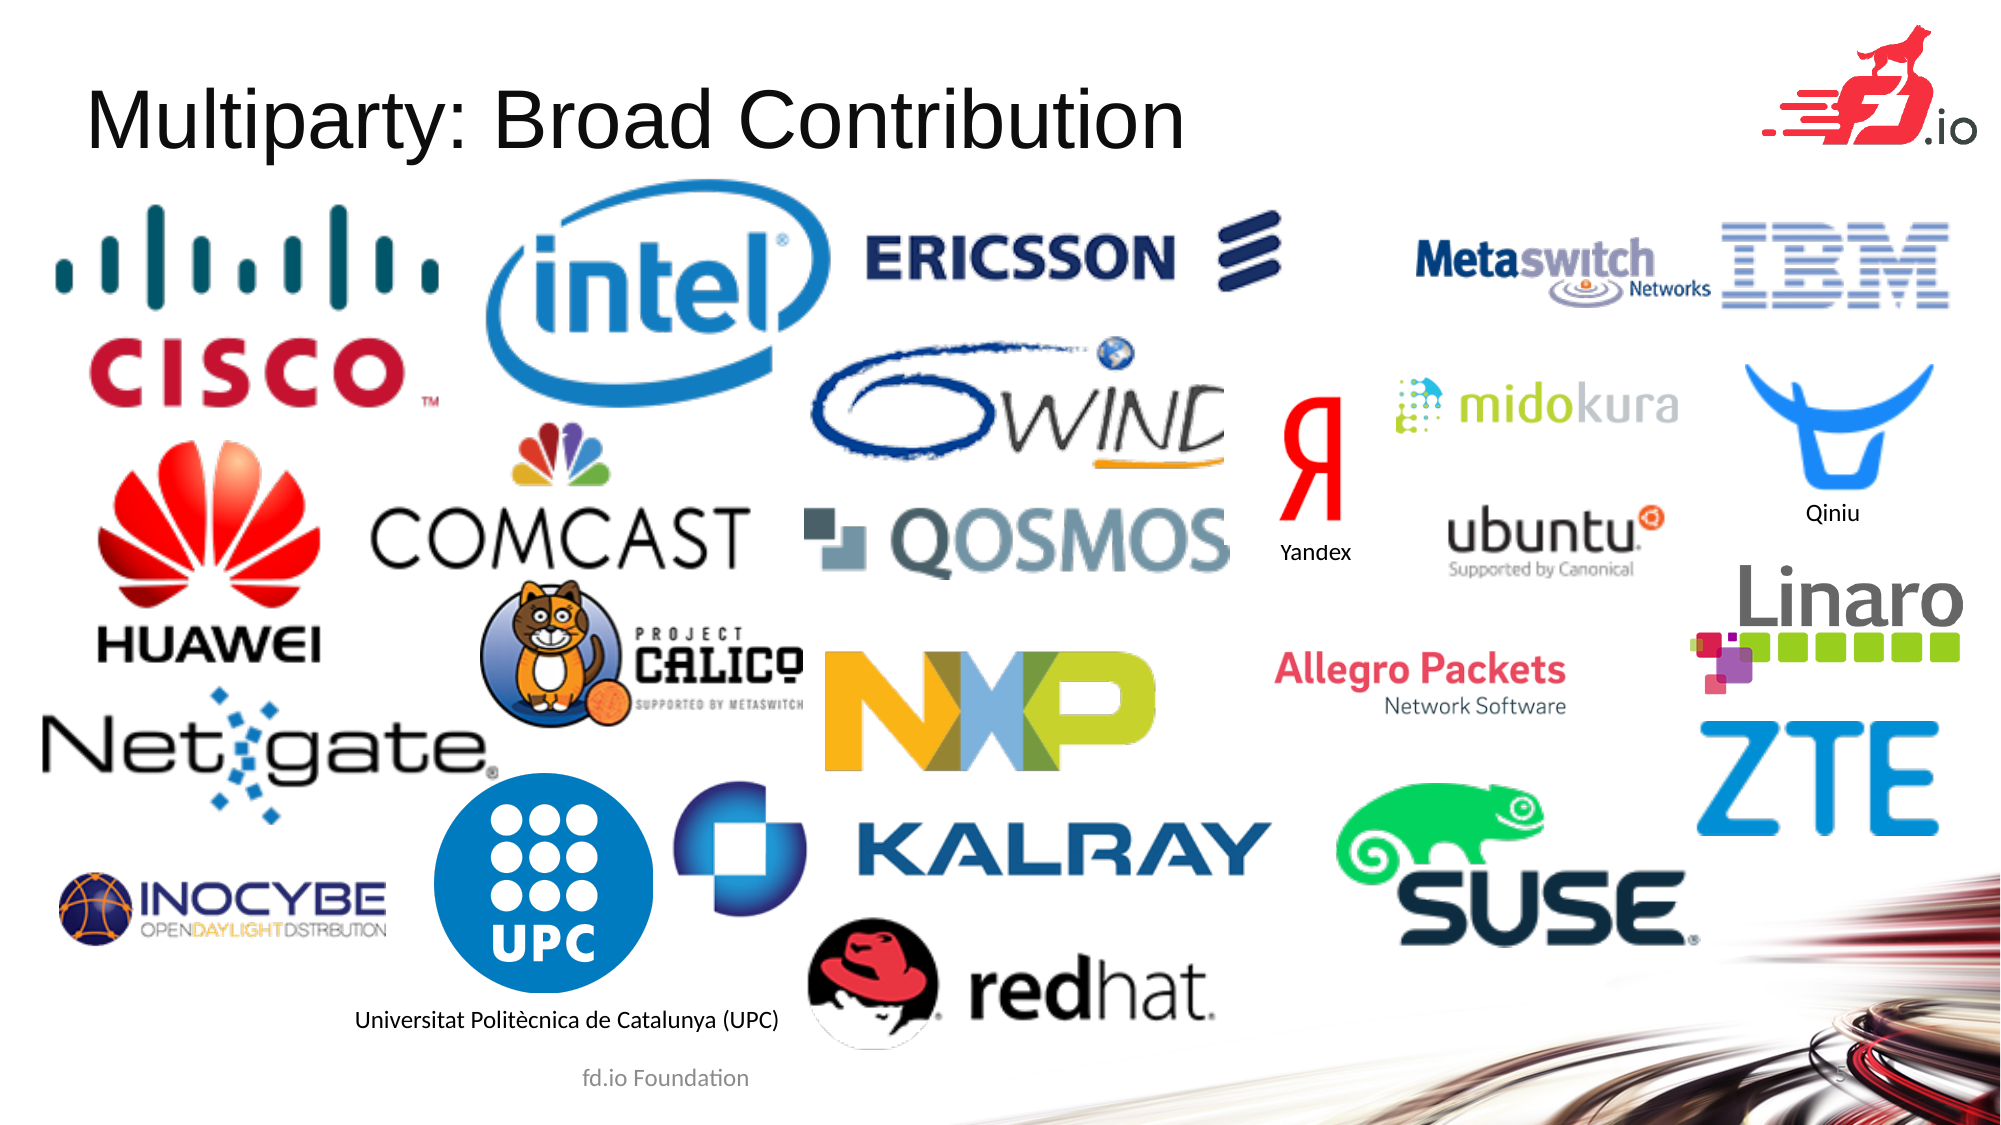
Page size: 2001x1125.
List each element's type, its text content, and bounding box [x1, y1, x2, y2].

footer fd.io Foundation [281, 1046, 794, 1107]
slide_number 5 [1764, 1042, 1863, 1103]
title Multiparty: Broad Contribution [70, 27, 1917, 216]
text_box Qiniu [1791, 494, 1876, 534]
picture [0, 0, 2001, 1125]
text_box Yandex [1265, 545, 1367, 574]
text_box Universitat Politècnica de Catalunya (UPC) [340, 996, 794, 1041]
